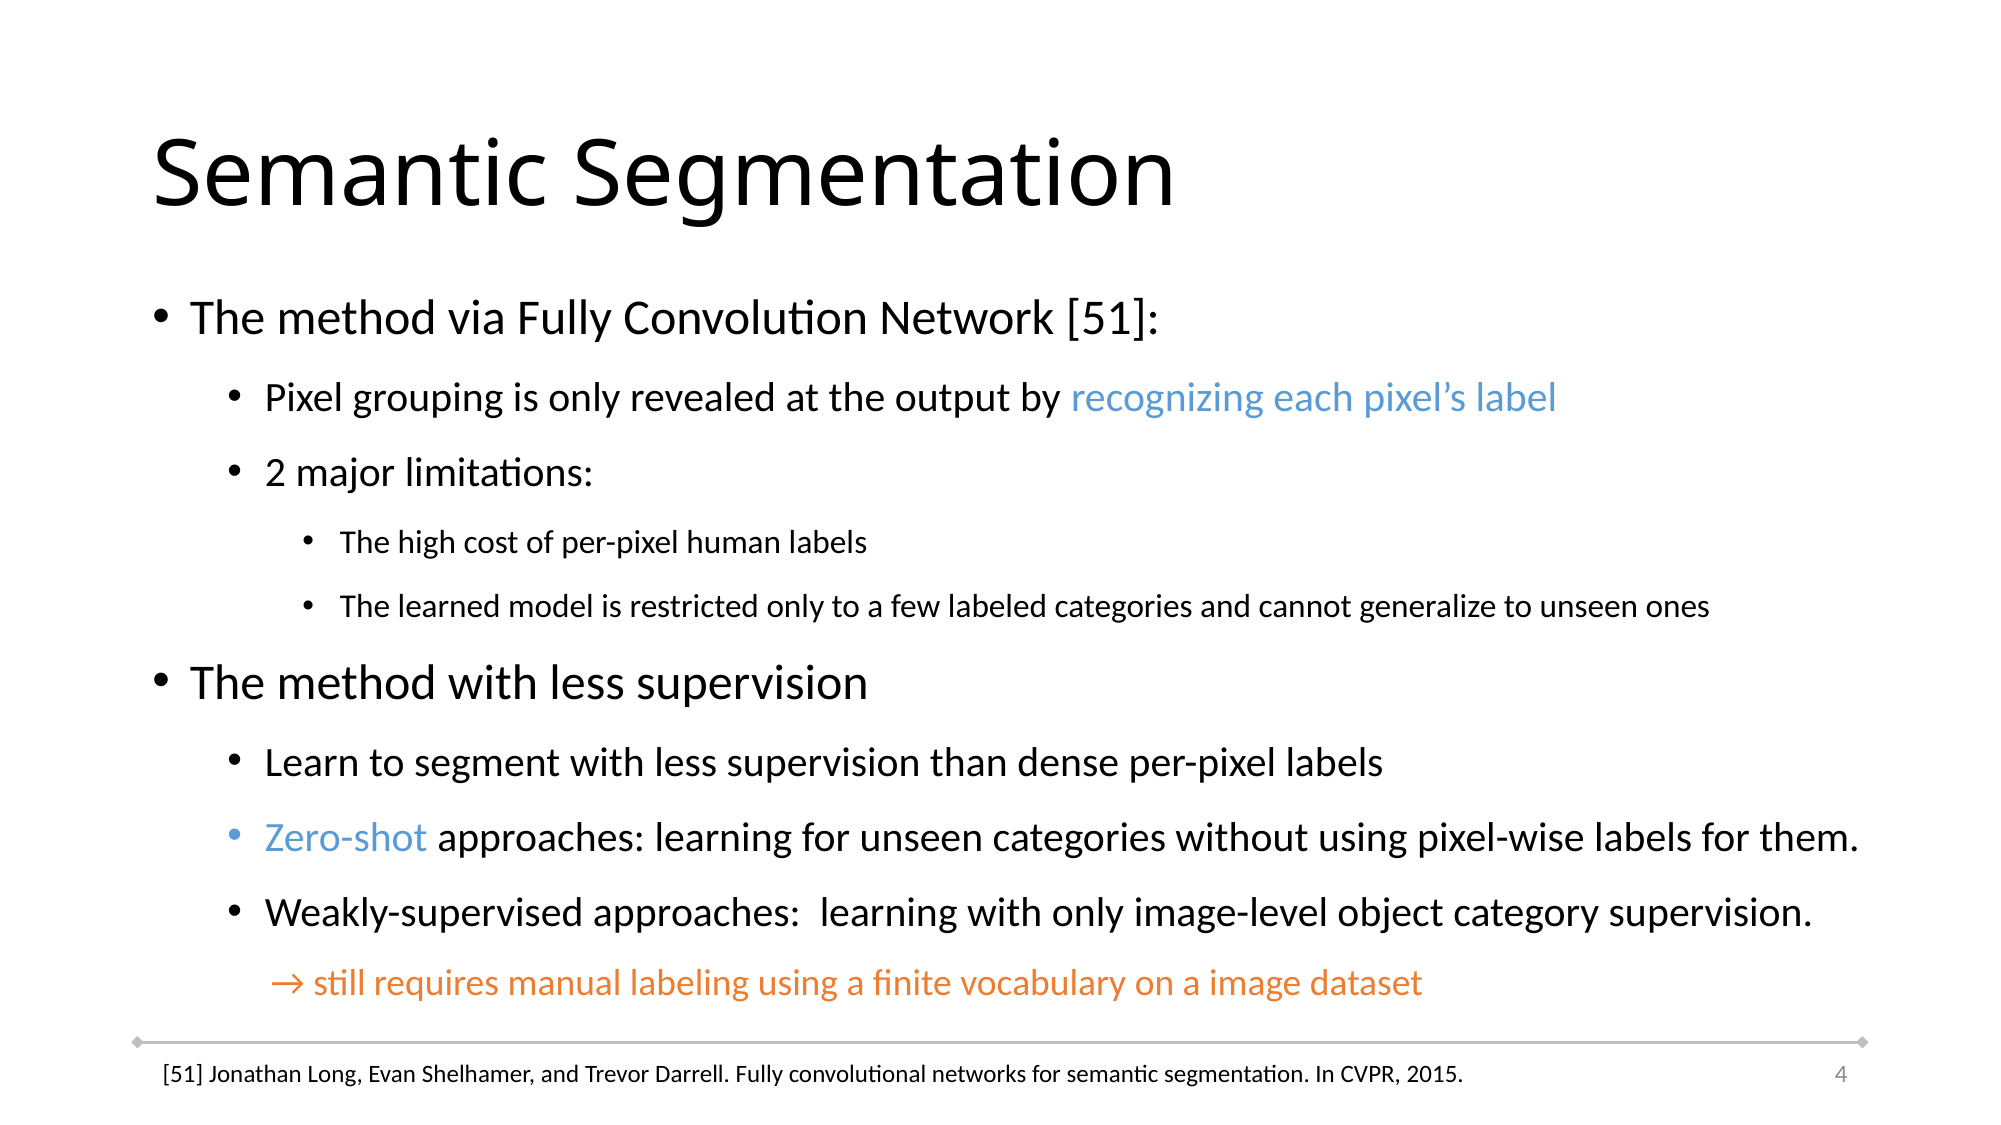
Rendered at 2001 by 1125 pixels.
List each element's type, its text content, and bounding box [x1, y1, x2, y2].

text_box → still requires manual labeling using a finite vocabulary on a image dataset [256, 950, 1683, 1011]
slide_number 4 [1412, 1044, 1863, 1103]
list The method via Fully Convolution Network [51]: Pixel grouping is only revealed at the output by recognizing each pixel’s label 2 major limitations: The high cost of per-pixel human labels The learned model is restricted only to a few labeled categories and cannot generalize to unseen ones The method with less supervision Learn to segment with less supervision than dense per-pixel labels Zero-shot approaches: learning for unseen categories without using pixel-wise labels for them. Weakly-supervised approaches: learning with only image-level object category supervision. [137, 277, 1947, 1014]
text_box [51] Jonathan Long, Evan Shelhamer, and Trevor Darrell. Fully convolutional networks for semantic segmentation. In CVPR, 2015. [147, 1050, 1853, 1096]
title Semantic Segmentation [137, 59, 1863, 277]
